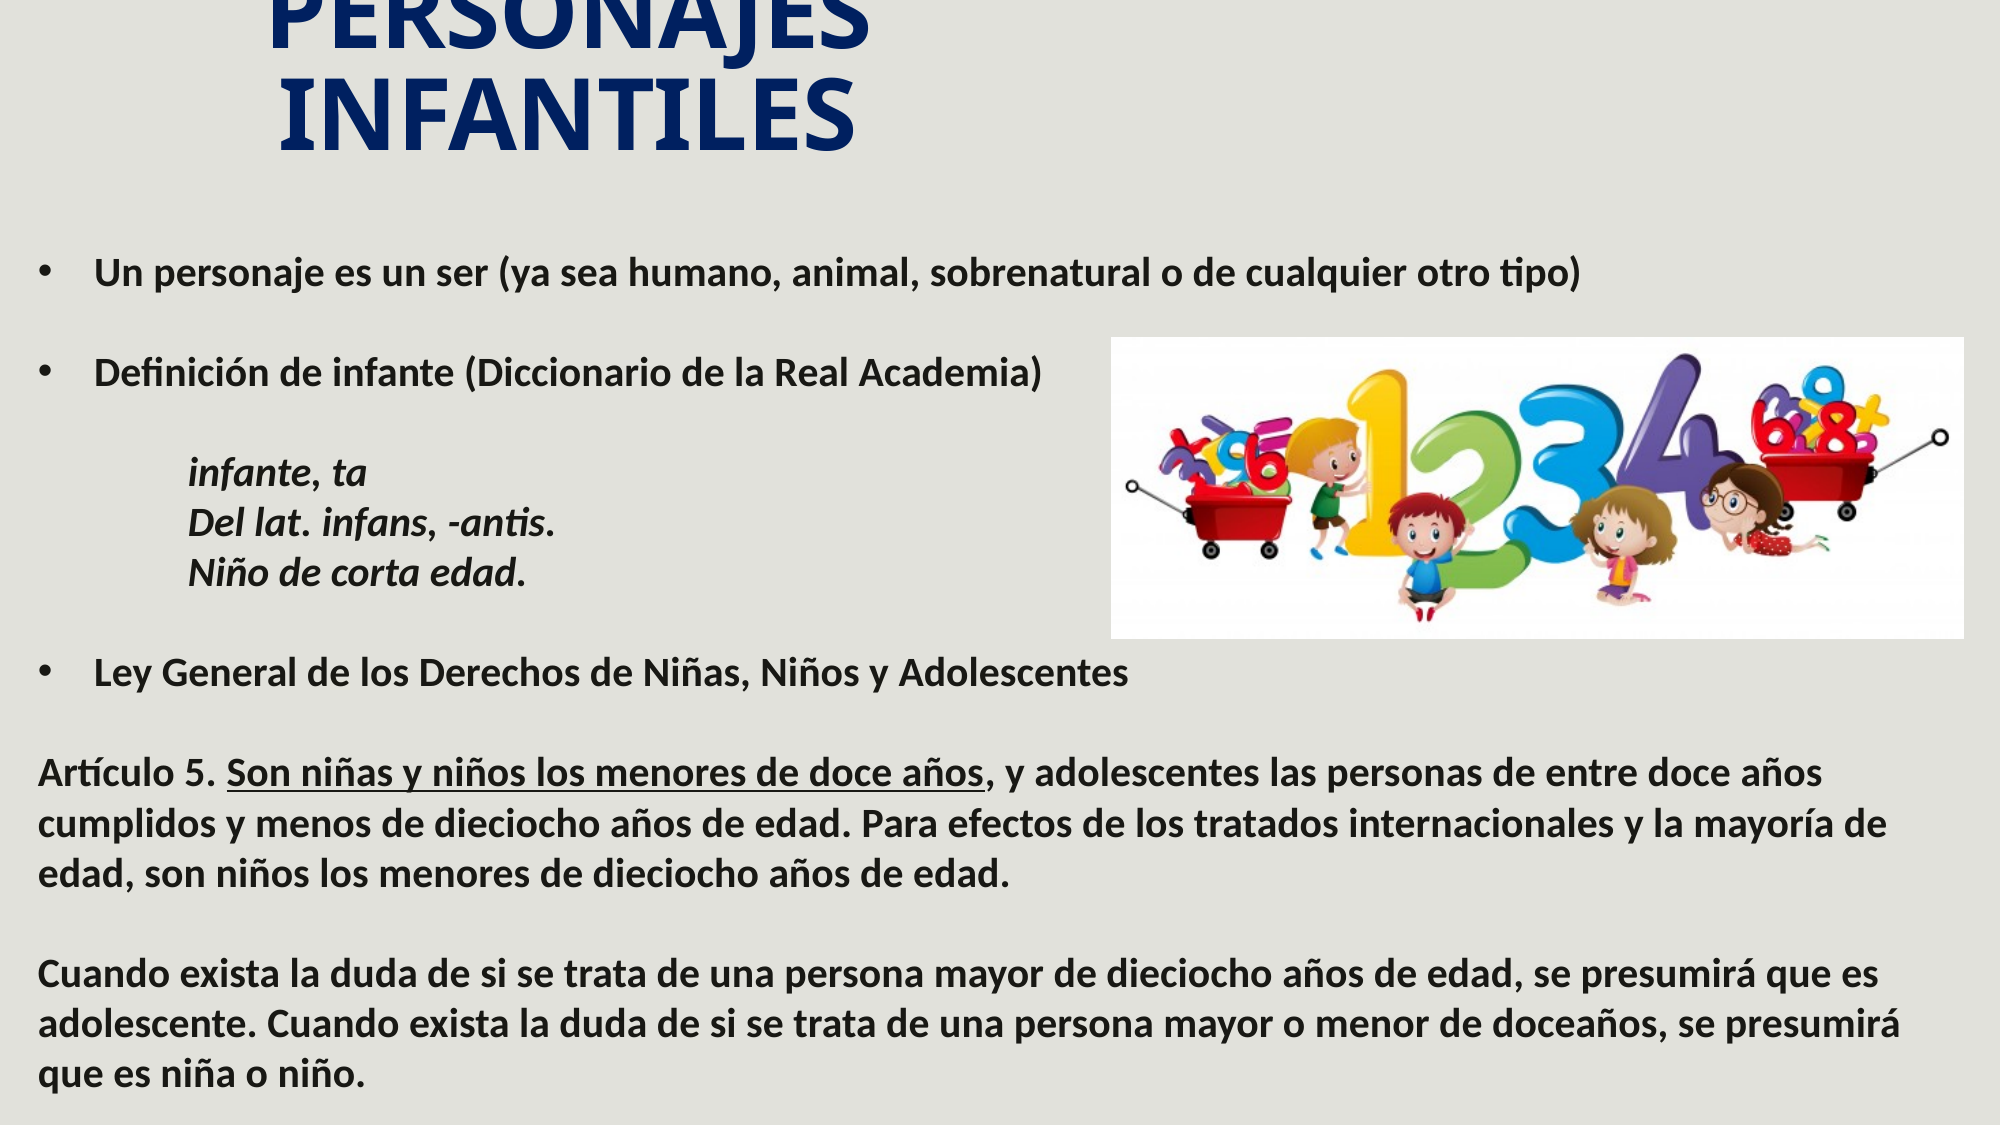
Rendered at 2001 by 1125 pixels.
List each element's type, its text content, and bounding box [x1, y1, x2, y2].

title PERSONAJES INFANTILES [0, 55, 1137, 179]
text_box Un personaje es un ser (ya sea humano, animal, sobrenatural o de cualquier otro tipo) Definición de infante (Diccionario de la Real Academia) infante, ta Del lat. infans, -antis. Niño de corta edad. Ley General de los Derechos de Niñas, Niños y Adolescentes Artículo 5. Son niñas y niños los menores de doce años, y adolescentes las personas de entre doce años cumplidos y menos de dieciocho años de edad. Para efectos de los tratados internacionales y la mayoría de edad, son niños los menores de dieciocho años de edad. Cuando exista la duda de si se trata de una persona mayor de dieciocho años de edad, se presumirá que es adolescente. Cuando exista la duda de si se trata de una persona mayor o menor de doceaños, se presumirá que es niña o niño. [23, 187, 1942, 1125]
picture [1111, 336, 1965, 639]
